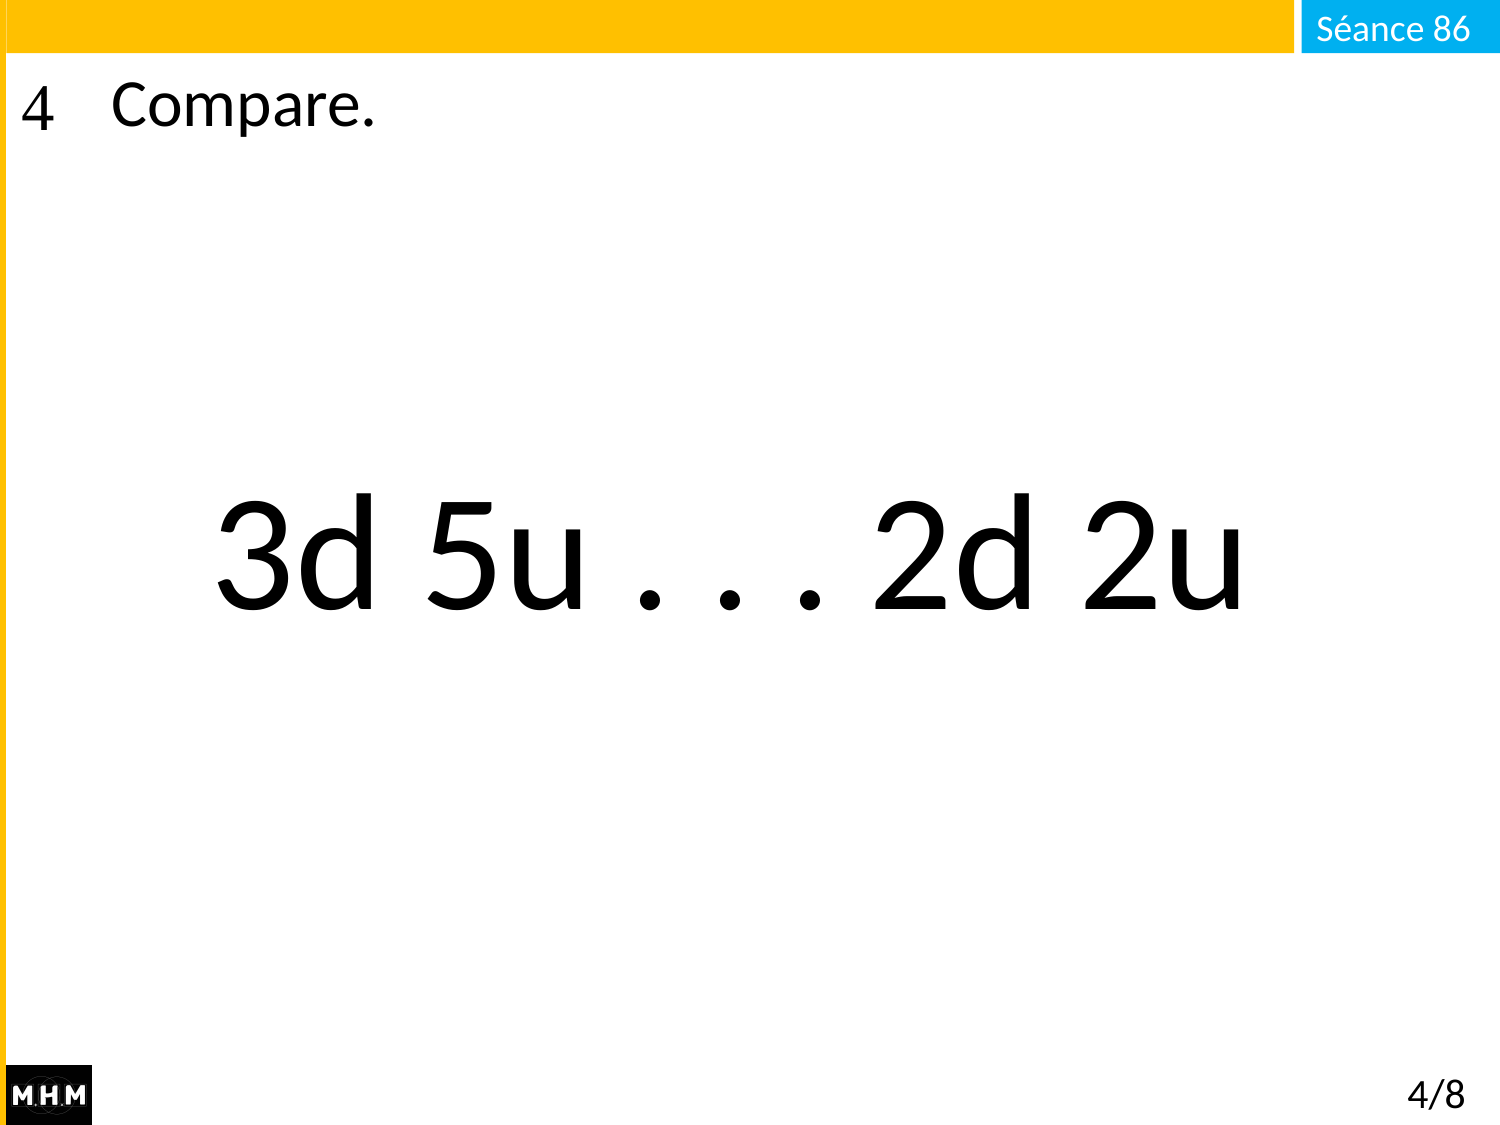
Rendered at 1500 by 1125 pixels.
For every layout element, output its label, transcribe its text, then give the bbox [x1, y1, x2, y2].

picture [6, 1065, 92, 1125]
text_box 3d 5u . . . 2d 2u [196, 435, 1360, 650]
title Compare. [96, 60, 1391, 149]
list 4/8 [1373, 1064, 1500, 1125]
